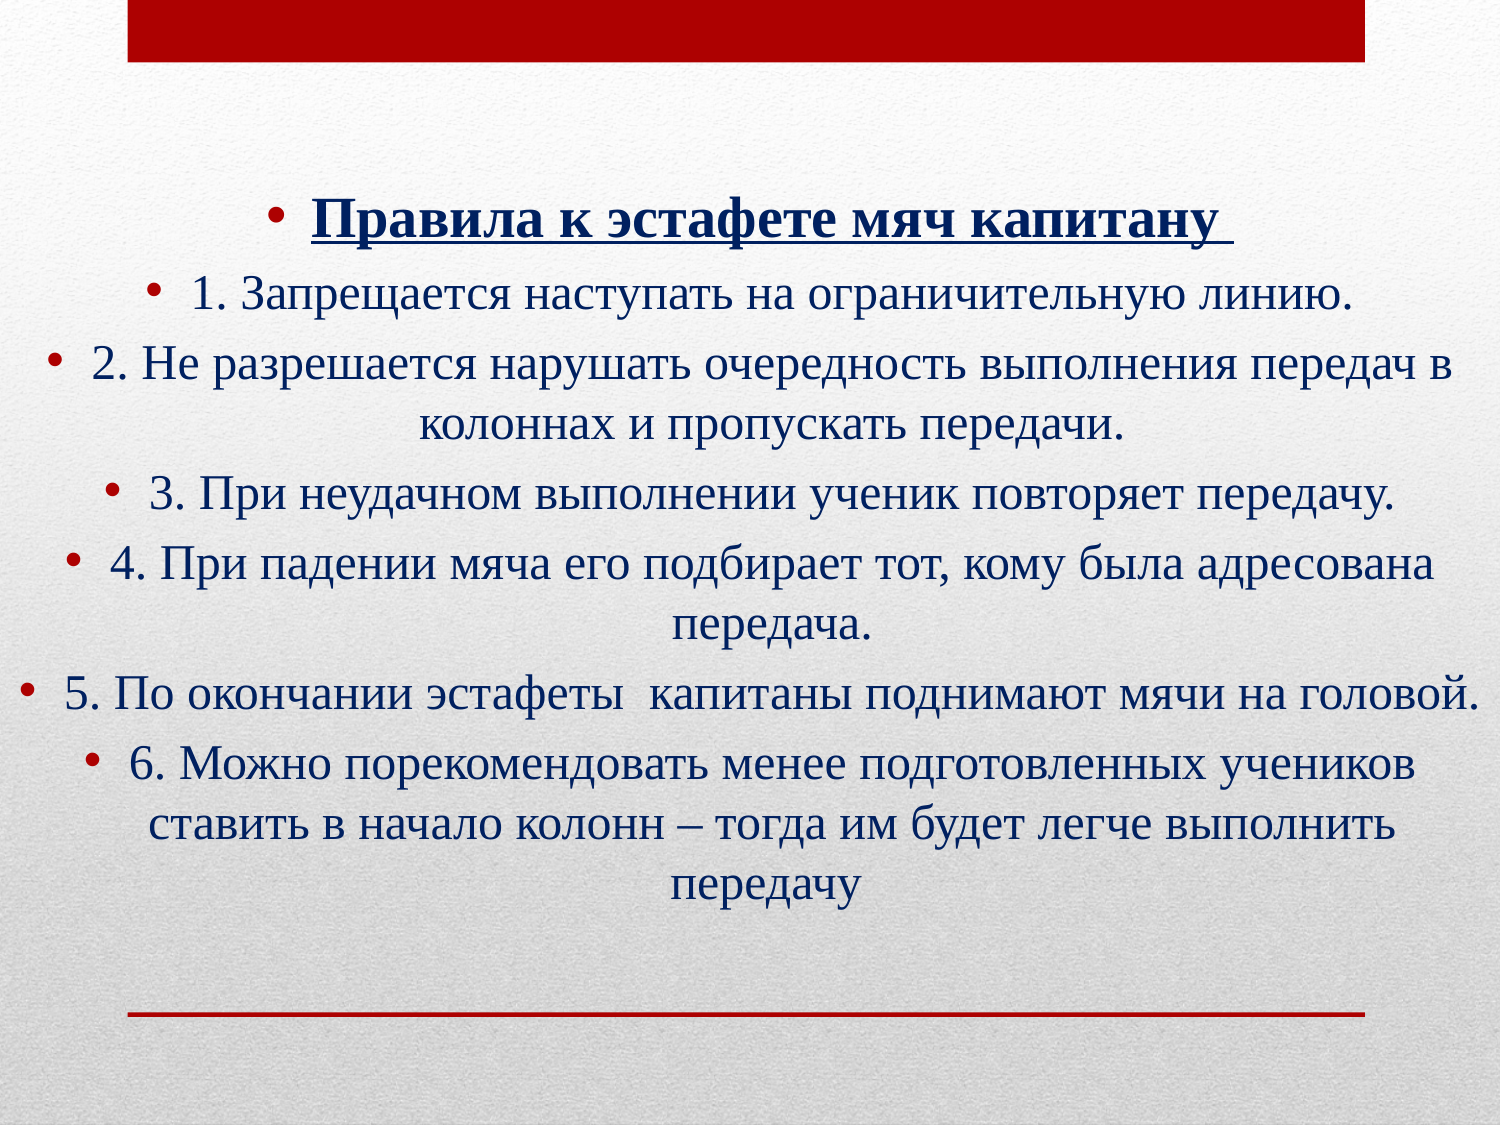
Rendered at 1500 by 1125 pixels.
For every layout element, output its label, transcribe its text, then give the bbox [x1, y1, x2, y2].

list Правила к эстафете мяч капитану 1. Запрещается наступать на ограничительную линию. 2. Не разрешается нарушать очередность выполнения передач в колоннах и пропускать передачи. 3. При неудачном выполнении ученик повторяет передачу. 4. При падении мяча его подбирает тот, кому была адресована передача. 5. По окончании эстафеты капитаны поднимают мячи на головой. 6. Можно порекомендовать менее подготовленных учеников ставить в начало колонн – тогда им будет легче выполнить передачу [0, 112, 1500, 976]
